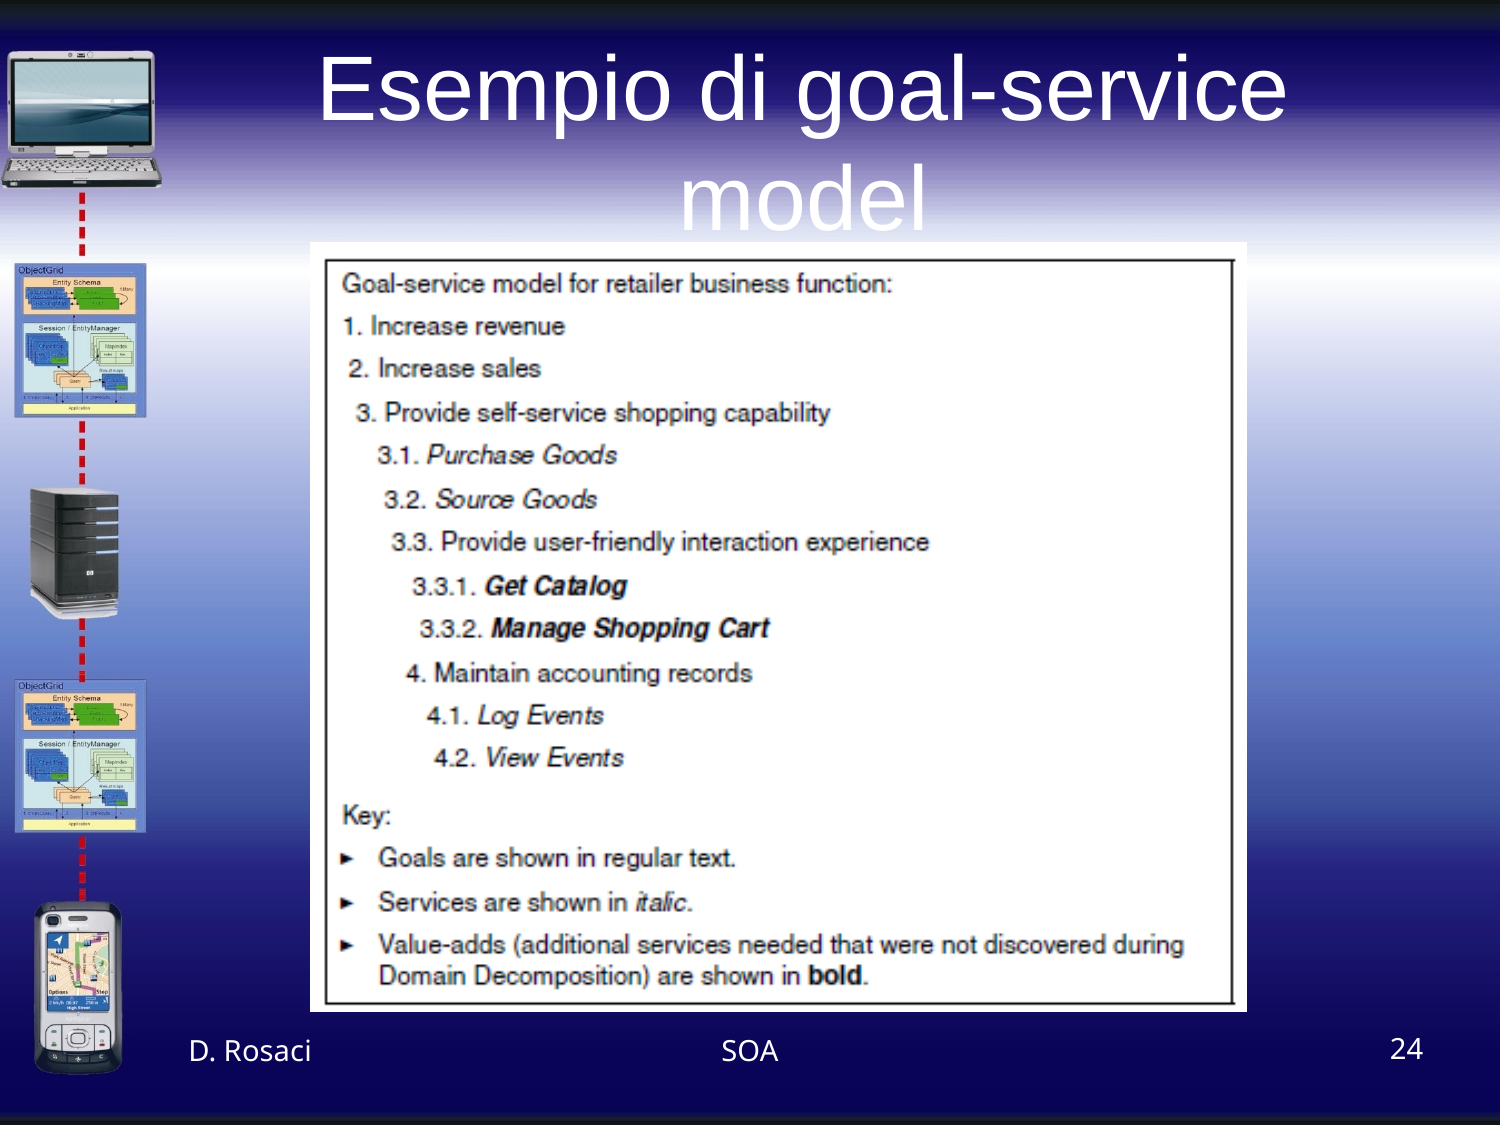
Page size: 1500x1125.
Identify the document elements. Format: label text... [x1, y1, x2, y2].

title Esempio di goal-service model [182, 44, 1426, 233]
picture [0, 0, 1500, 1125]
footer SOA [512, 1024, 988, 1103]
slide_number D. Rosaci [74, 1024, 426, 1103]
